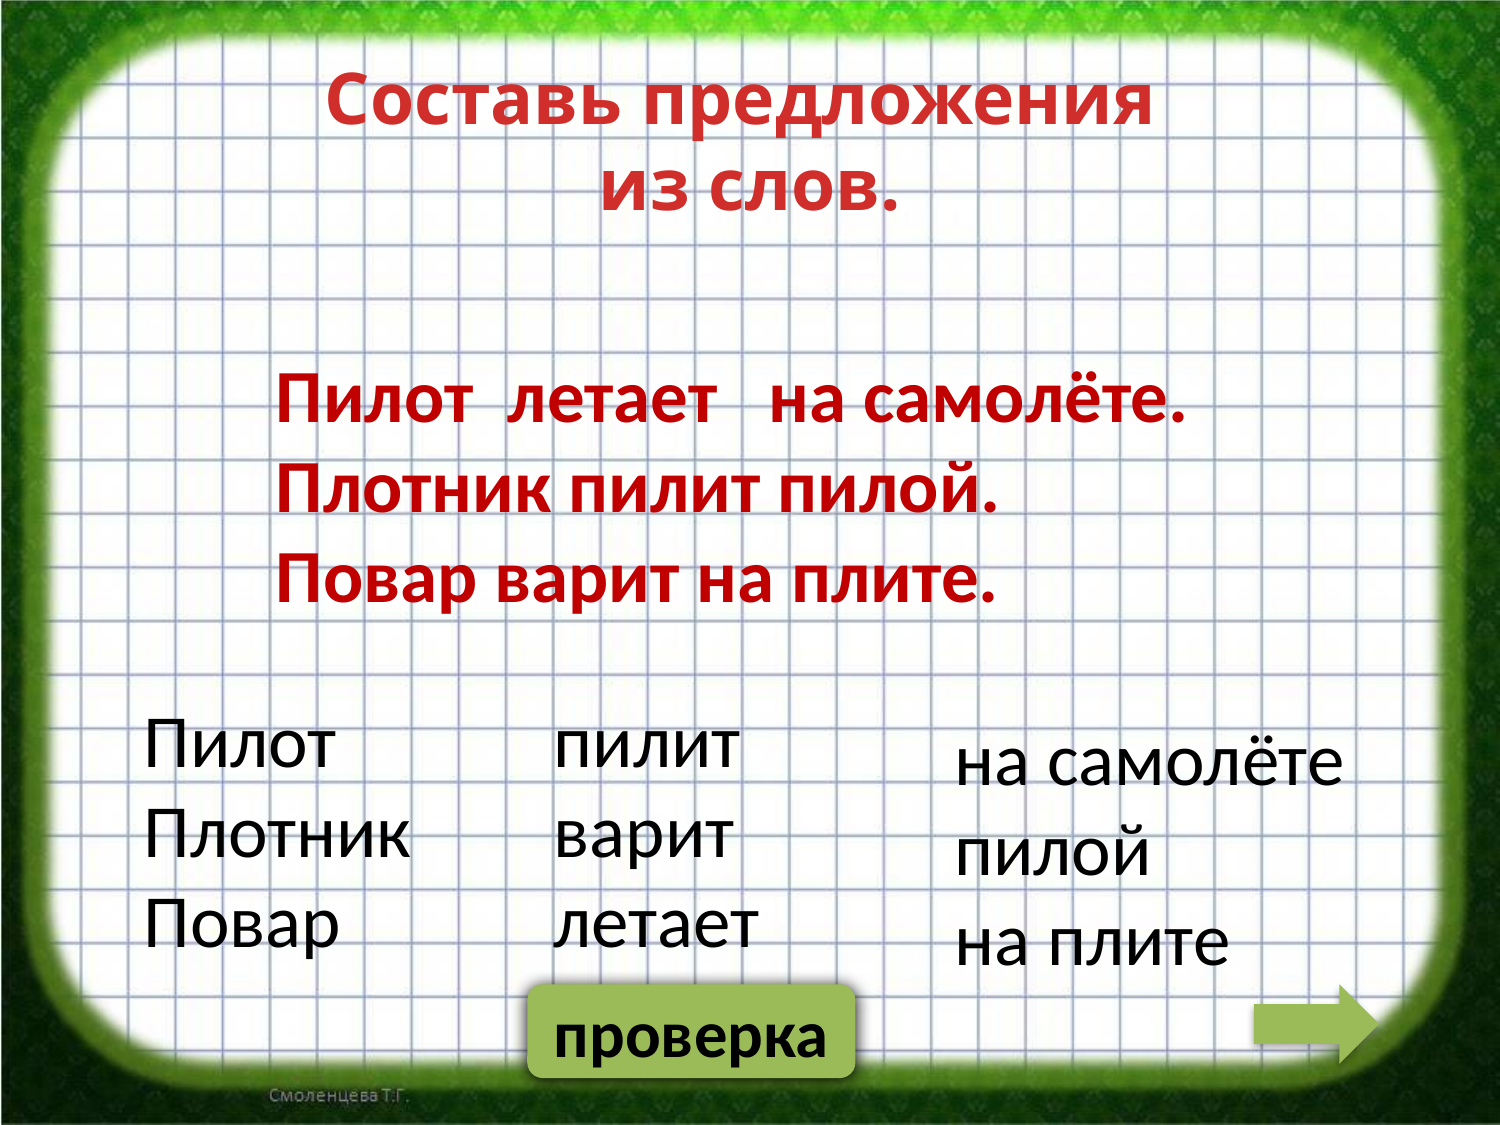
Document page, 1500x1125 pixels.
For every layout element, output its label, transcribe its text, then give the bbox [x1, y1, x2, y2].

text_box пилит варит летает [538, 685, 797, 971]
title Составь предложения из слов. [75, 45, 1425, 233]
text_box [1251, 982, 1382, 1066]
text_box на самолёте пилой на плите [939, 703, 1361, 988]
text_box Пилот Плотник Повар [128, 685, 434, 1061]
text_box Пилот летает на самолёте. Плотник пилит пилой. Повар варит на плите. [261, 339, 1205, 625]
text_box проверка [524, 981, 859, 1082]
picture [0, 0, 1500, 1125]
